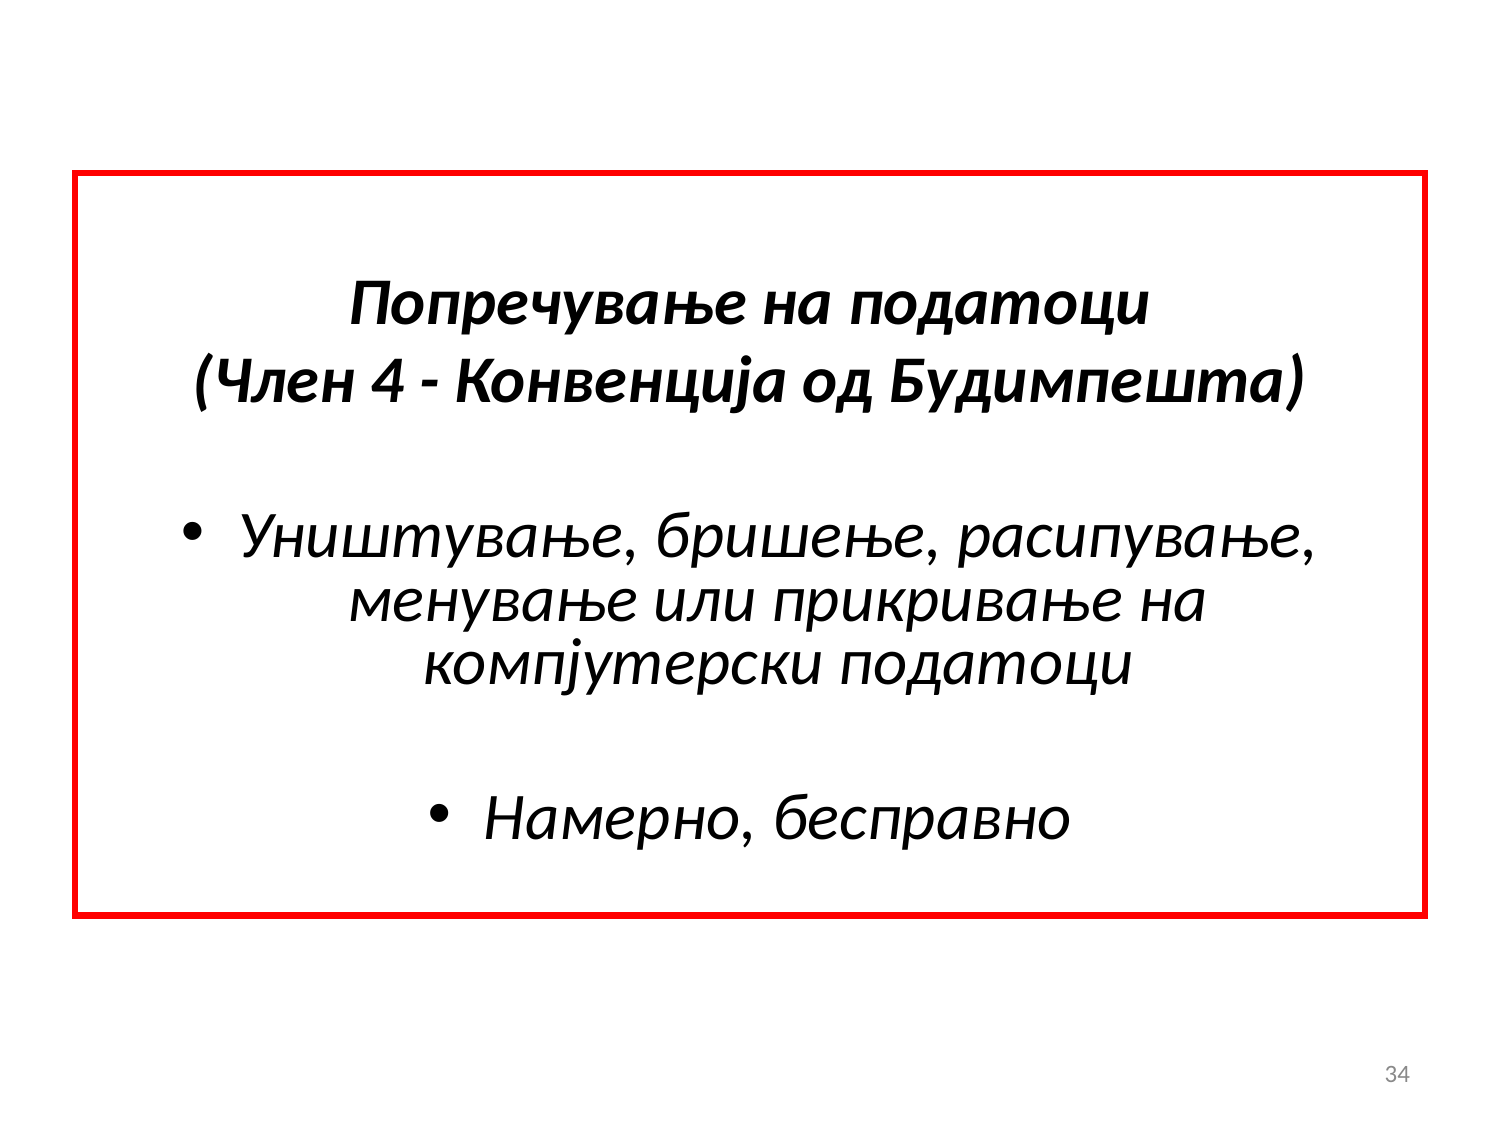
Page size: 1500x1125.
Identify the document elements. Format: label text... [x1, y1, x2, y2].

slide_number 34 [1074, 1042, 1425, 1103]
list Попречување на податоци (Член 4 - Конвенција од Будимпешта) Уништување, бришење, расипување, менување или прикривање на компјутерски податоци Намерно, бесправно [75, 173, 1425, 916]
